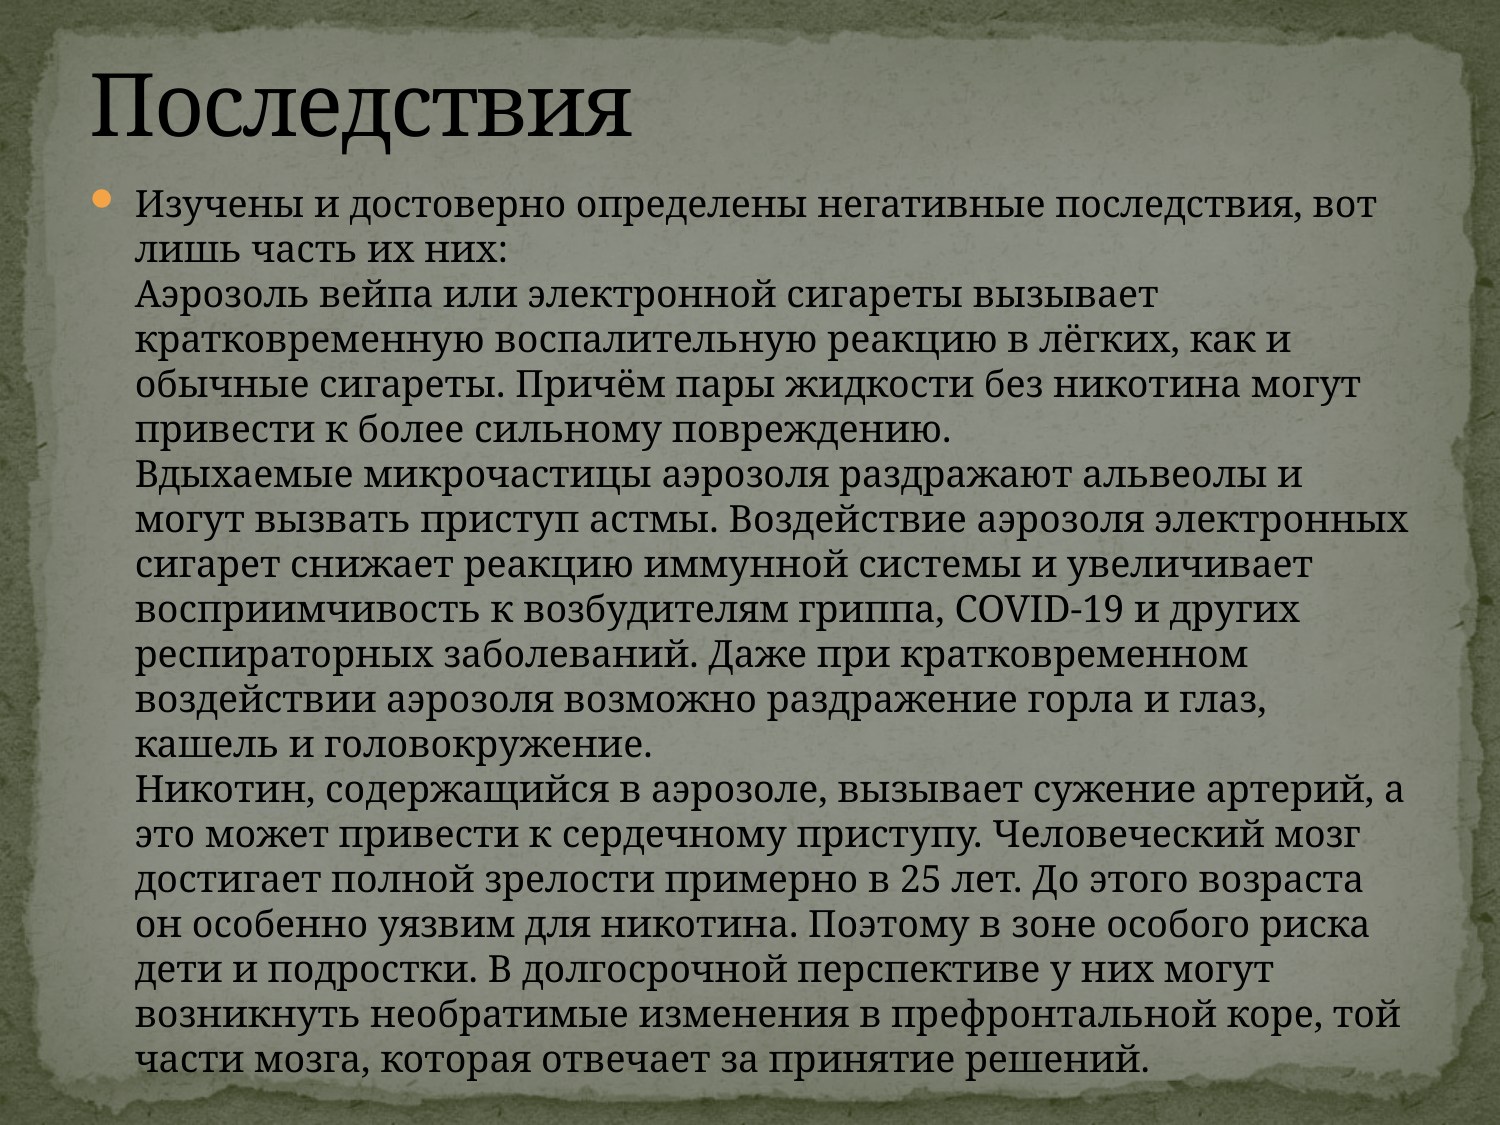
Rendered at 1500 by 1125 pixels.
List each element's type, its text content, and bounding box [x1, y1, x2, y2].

title Последствия [74, 24, 1425, 161]
list Изучены и достоверно определены негативные последствия, вот лишь часть их них: Аэрозоль вейпа или электронной сигареты вызывает кратковременную воспалительную реакцию в лёгких, как и обычные сигареты. Причём пары жидкости без никотина могут привести к более сильному повреждению. Вдыхаемые микрочастицы аэрозоля раздражают альвеолы и могут вызвать приступ астмы. Воздействие аэрозоля электронных сигарет снижает реакцию иммунной системы и увеличивает восприимчивость к возбудителям гриппа, COVID-19 и других респираторных заболеваний. Даже при кратковременном воздействии аэрозоля возможно раздражение горла и глаз, кашель и головокружение. Никотин, содержащийся в аэрозоле, вызывает сужение артерий, а это может привести к сердечному приступу. Человеческий мозг достигает полной зрелости примерно в 25 лет. До этого возраста он особенно уязвим для никотина. Поэтому в зоне особого риска дети и подростки. В долгосрочной перспективе у них могут возникнуть необратимые изменения в префронтальной коре, той части мозга, которая отвечает за принятие решений. [75, 172, 1425, 1000]
